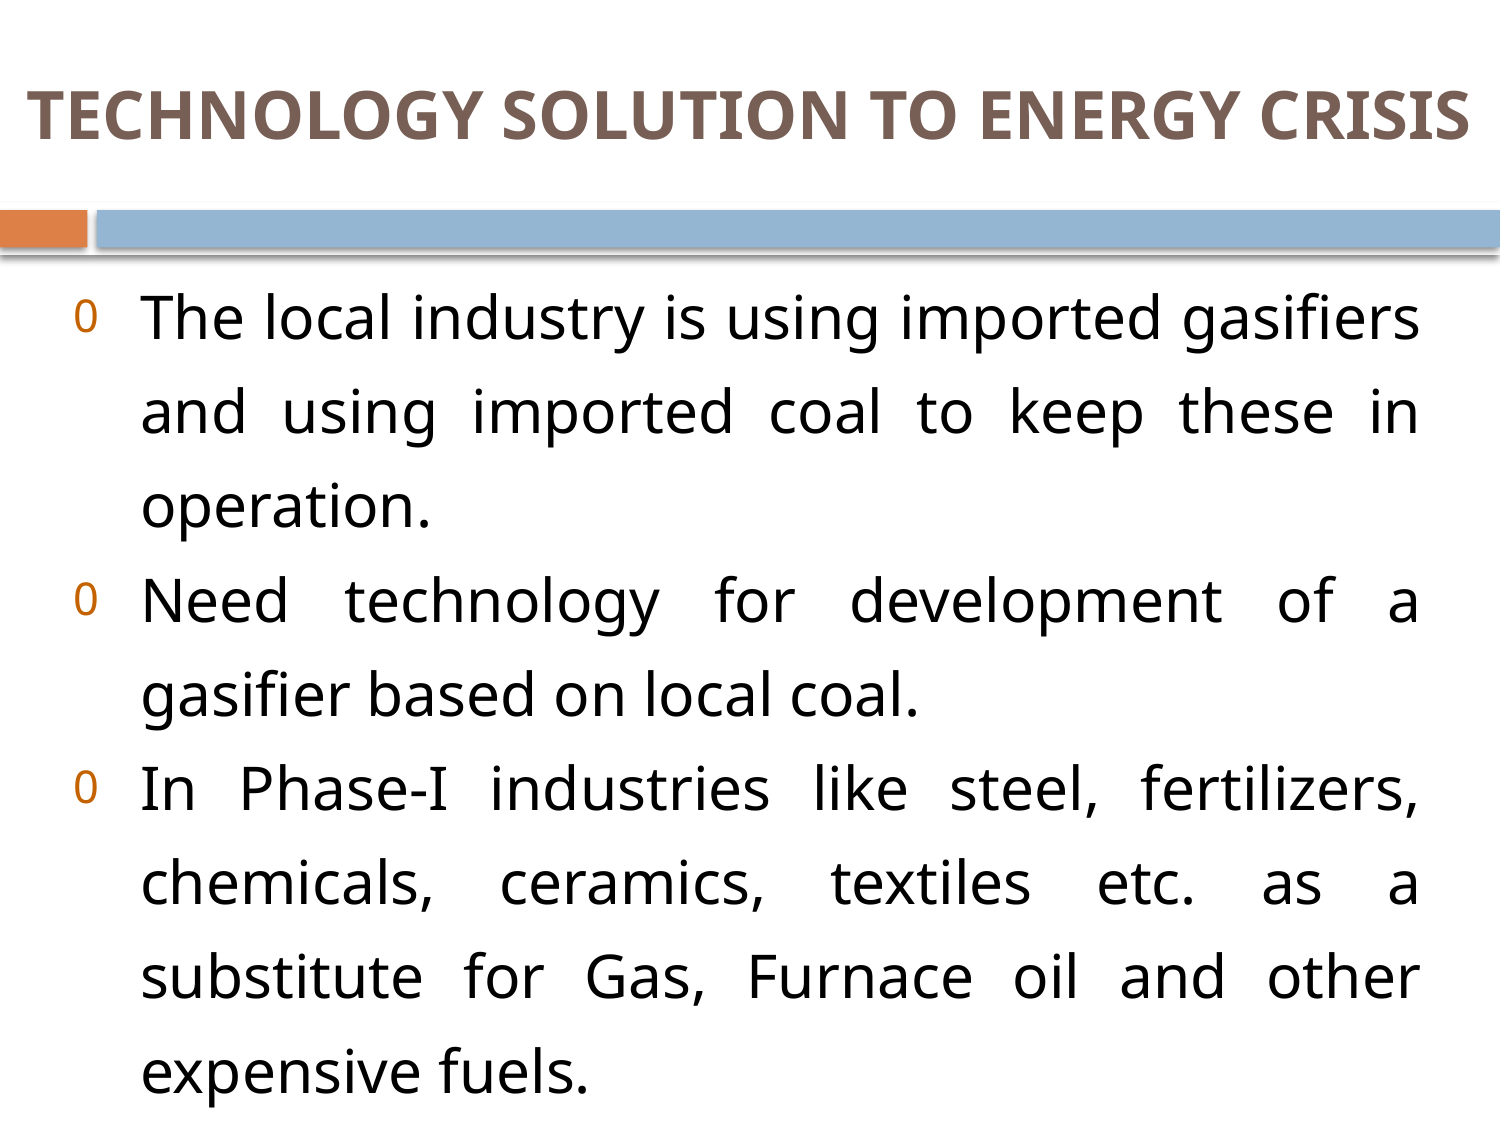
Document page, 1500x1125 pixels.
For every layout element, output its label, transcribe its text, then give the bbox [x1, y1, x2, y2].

list The local industry is using imported gasifiers and using imported coal to keep these in operation. Need technology for development of a gasifier based on local coal. In Phase-I industries like steel, fertilizers, chemicals, ceramics, textiles etc. as a substitute for Gas, Furnace oil and other expensive fuels. In Phase-II of the project will focus on power generation from coal. [0, 249, 1438, 988]
title TECHNOLOGY SOLUTION TO ENERGY CRISIS [0, 24, 1500, 200]
